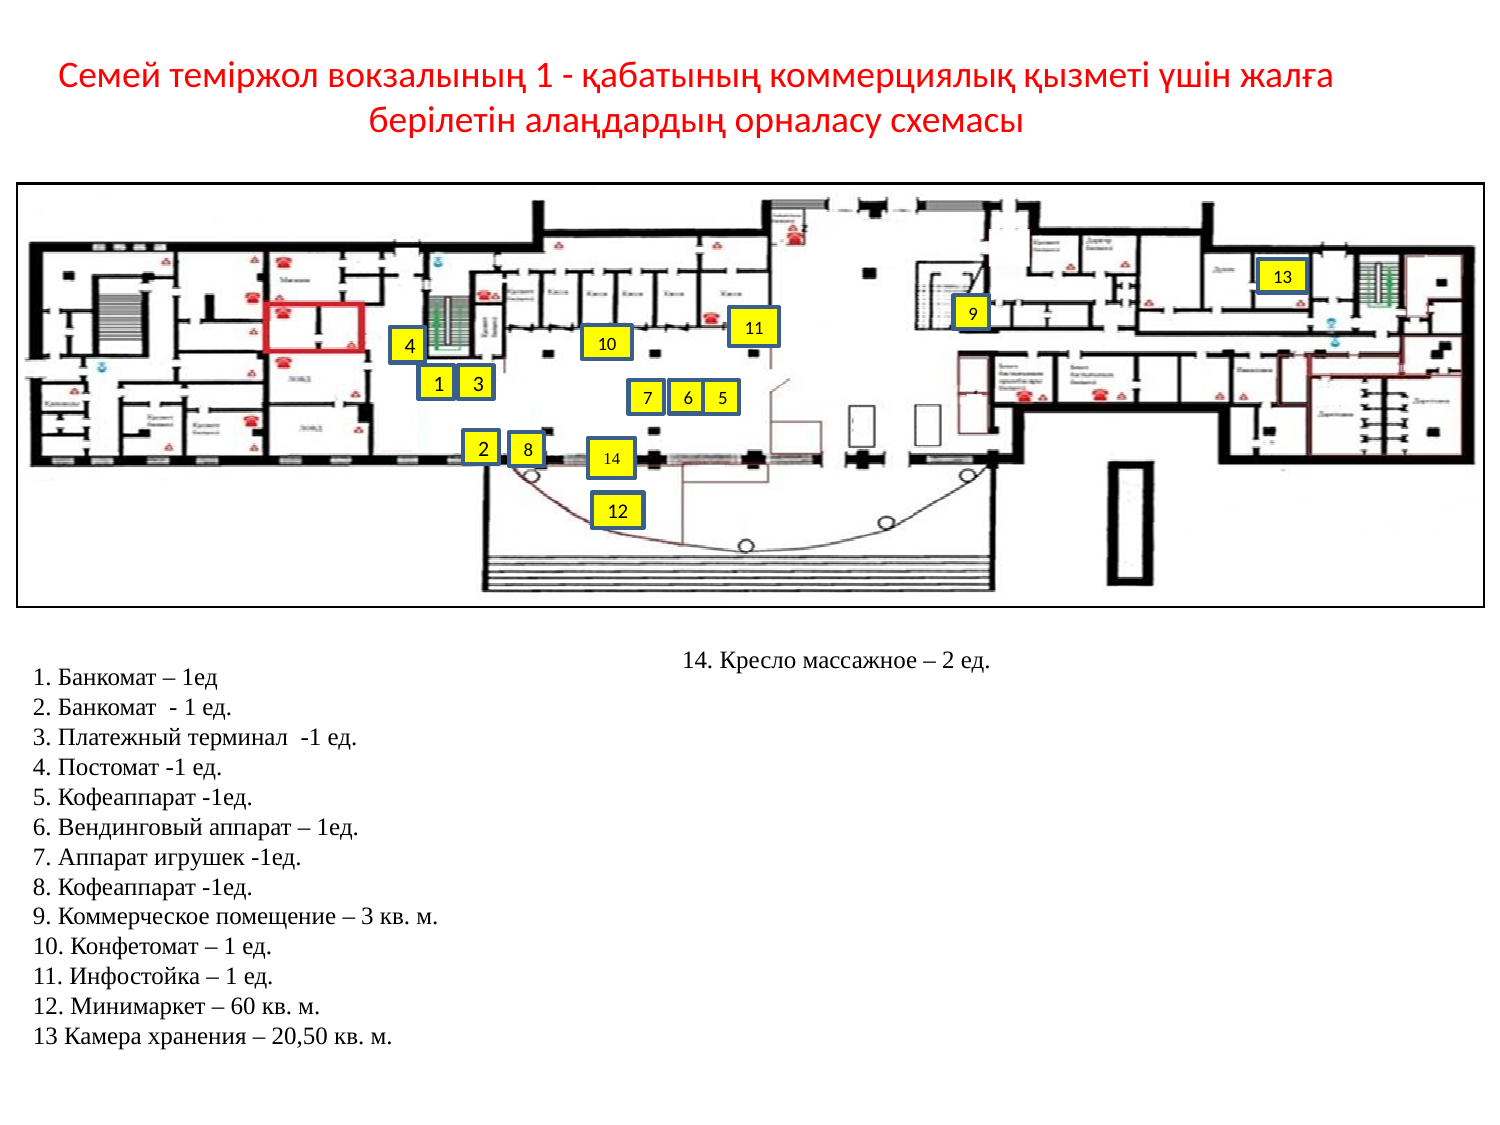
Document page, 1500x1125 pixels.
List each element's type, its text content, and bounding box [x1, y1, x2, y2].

picture [18, 184, 1484, 607]
text_box 1. Банкомат – 1ед 2. Банкомат - 1 ед. 3. Платежный терминал -1 ед. 4. Постомат -1 ед. 5. Кофеаппарат -1ед. 6. Вендинговый аппарат – 1ед. 7. Аппарат игрушек -1ед. 8. Кофеаппарат -1ед. 9. Коммерческое помещение – 3 кв. м. 10. Конфетомат – 1 ед. 11. Инфостойка – 1 ед. 12. Минимаркет – 60 кв. м. 13 Камера хранения – 20,50 кв. м. [18, 653, 769, 1058]
text_box 14. Кресло массажное – 2 ед. [667, 636, 1207, 682]
text_box Семей теміржол вокзалының 1 - қабатының коммерциялық қызметі үшін жалға берілетін алаңдардың орналасу схемасы [41, 42, 1353, 148]
